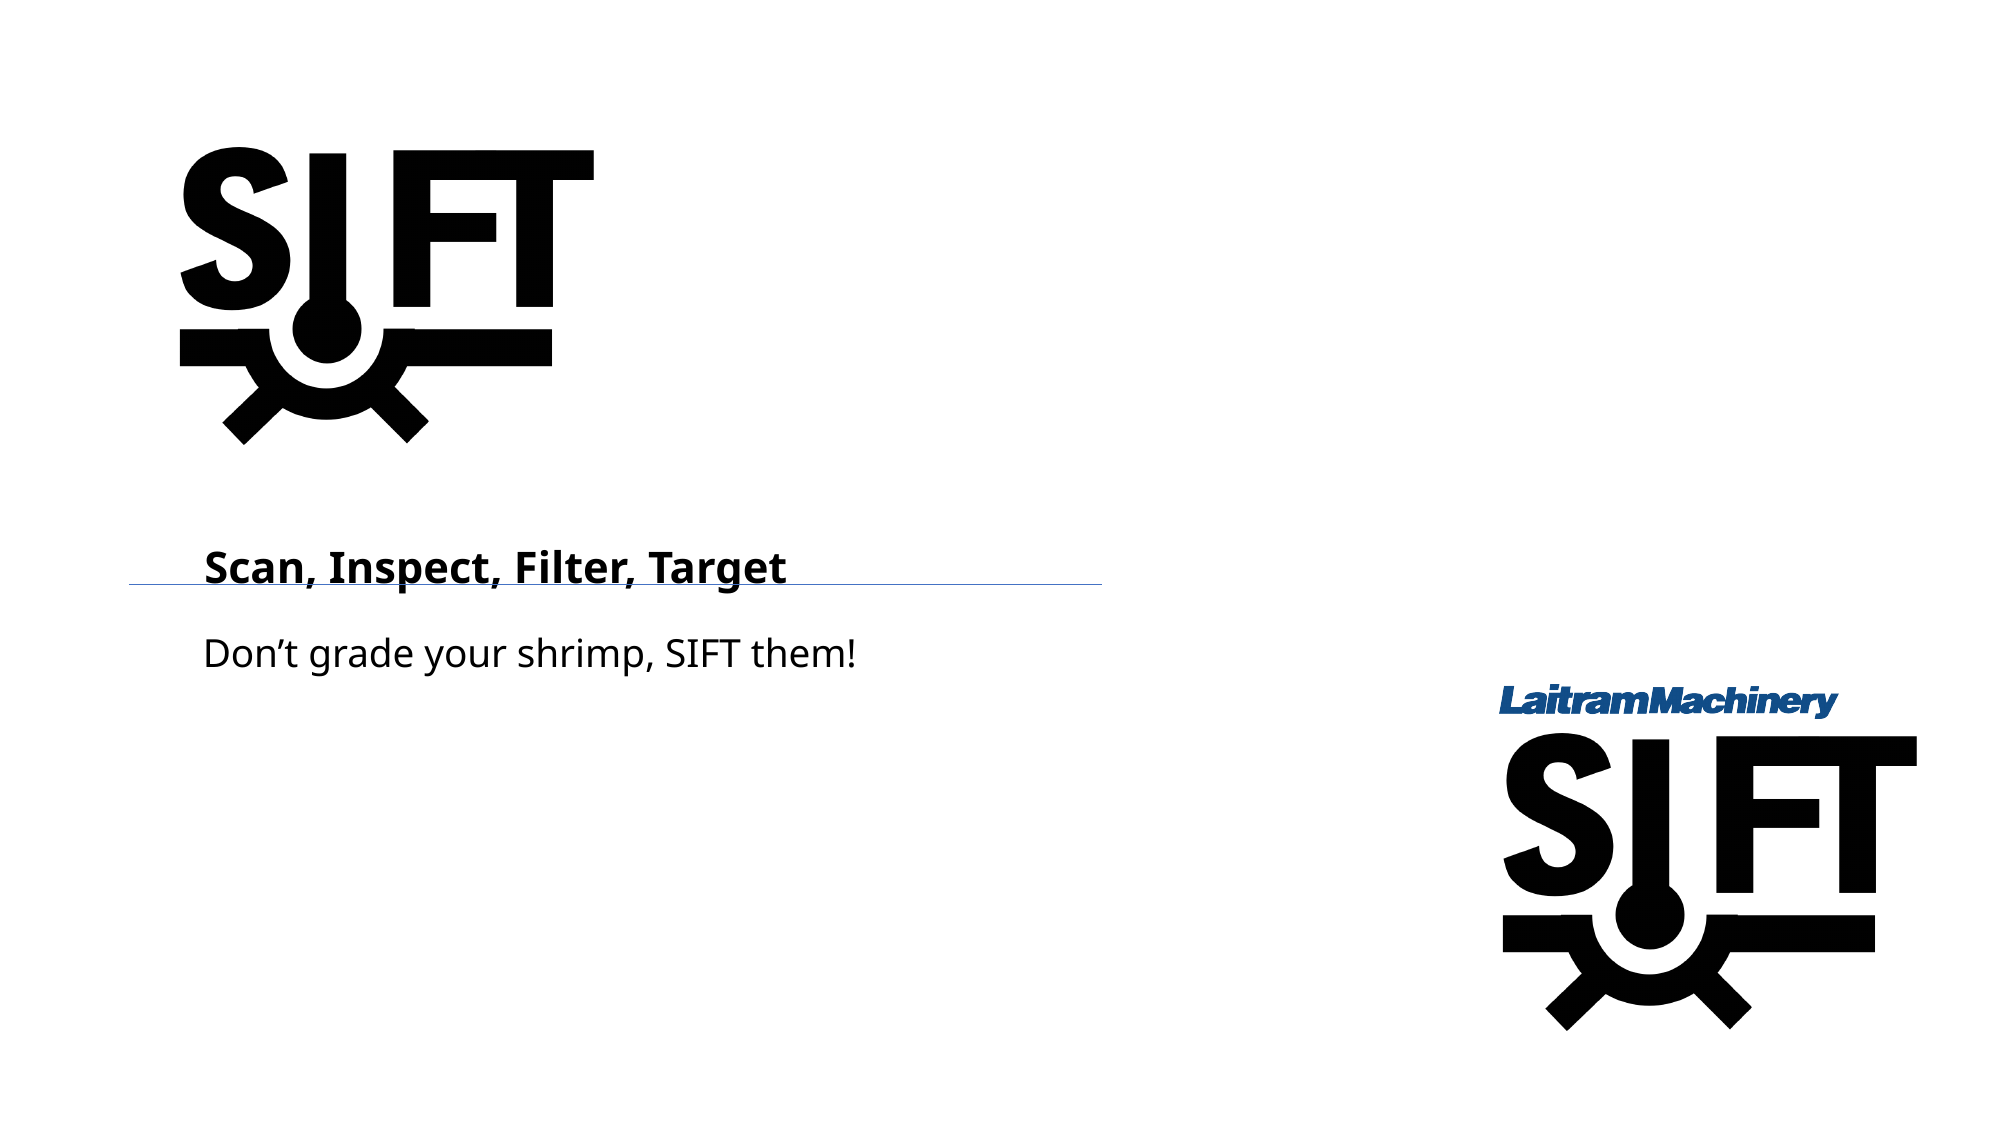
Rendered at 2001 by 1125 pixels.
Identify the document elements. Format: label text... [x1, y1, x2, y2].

picture [166, 147, 594, 445]
picture [1499, 684, 1839, 720]
text_box Scan, Inspect, Filter, Target [189, 524, 1218, 674]
picture [1489, 733, 1917, 1031]
text_box Don’t grade your shrimp, SIFT them! [188, 613, 1142, 789]
